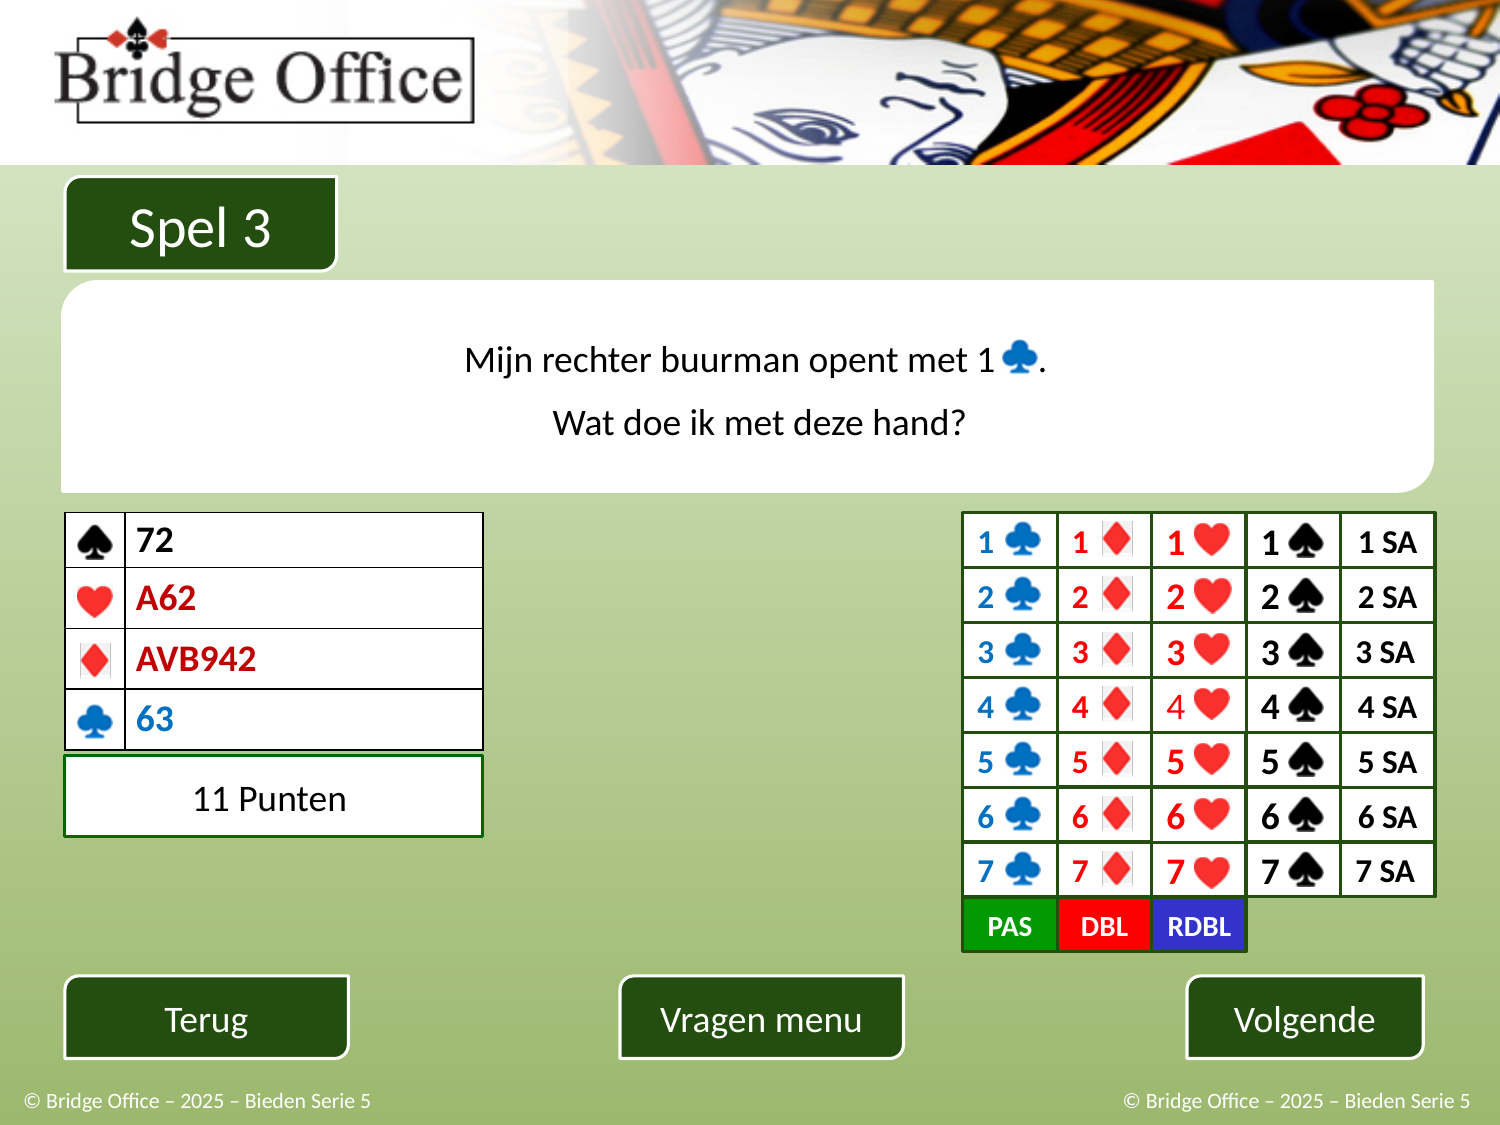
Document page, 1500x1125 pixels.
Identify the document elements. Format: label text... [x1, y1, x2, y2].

text_box 5 [1153, 734, 1248, 786]
picture [1288, 686, 1324, 723]
text_box Terug [63, 974, 350, 1061]
table_cell [66, 568, 124, 628]
text_box 7 [1245, 841, 1339, 898]
text_box 7 SA [1339, 844, 1437, 898]
text_box Volgende [1185, 974, 1425, 1061]
picture [1004, 576, 1041, 613]
text_box Wat doe ik met deze hand? [537, 390, 986, 451]
text_box 1 [1059, 511, 1153, 569]
text_box 1 [1245, 511, 1342, 569]
picture [1004, 631, 1041, 668]
picture [1099, 521, 1135, 558]
text_box 3 [1150, 621, 1245, 676]
text_box 6 [1150, 786, 1245, 841]
text_box 3 [1056, 621, 1150, 676]
text_box Mijn rechter buurman opent met 1 . [449, 327, 1075, 388]
picture [1193, 743, 1230, 776]
text_box 3 SA [1339, 621, 1437, 676]
picture [77, 524, 114, 561]
text_box 2 [1153, 569, 1245, 621]
text_box 3 [961, 621, 1056, 676]
text_box DBL [1059, 898, 1153, 953]
text_box 7 [961, 841, 1056, 896]
text_box 7 [1150, 841, 1245, 898]
picture [1193, 578, 1232, 614]
picture [1099, 741, 1135, 778]
picture [1004, 521, 1041, 558]
picture [1004, 796, 1041, 833]
text_box 7 [1056, 841, 1150, 898]
text_box 6 [1245, 786, 1339, 841]
text_box 1 [961, 511, 1059, 569]
text_box © Bridge Office – 2025 – Bieden Serie 5 [8, 1079, 393, 1121]
table_header 72 [126, 513, 482, 567]
text_box 2 [1056, 569, 1153, 621]
text_box 5 [961, 734, 1059, 786]
text_box 4 [1245, 676, 1339, 734]
picture [1099, 631, 1135, 668]
picture [1193, 523, 1230, 556]
picture [0, 0, 1500, 166]
picture [1288, 741, 1324, 778]
picture [77, 643, 114, 679]
picture [1288, 796, 1324, 832]
picture [1099, 851, 1135, 887]
picture [1004, 851, 1041, 887]
text_box 3 [1245, 621, 1339, 676]
text_box RDBL [1153, 898, 1248, 953]
text_box 5 SA [1339, 734, 1437, 786]
picture [1004, 686, 1041, 723]
picture [1194, 633, 1230, 666]
picture [77, 703, 114, 740]
picture [1193, 688, 1230, 721]
text_box Vragen menu [618, 974, 906, 1061]
text_box 2 [1245, 569, 1339, 621]
text_box 4 SA [1339, 676, 1437, 734]
picture [77, 585, 114, 618]
picture [1001, 339, 1038, 375]
picture [1288, 521, 1325, 558]
text_box PAS [961, 896, 1059, 953]
picture [1099, 686, 1135, 723]
text_box 6 [1056, 786, 1150, 841]
picture [1004, 741, 1041, 778]
text_box 2 [961, 569, 1056, 621]
text_box 4 [1059, 676, 1150, 734]
text_box 11 Punten [63, 754, 484, 838]
picture [1099, 576, 1135, 613]
picture [1193, 857, 1230, 890]
table_cell [66, 629, 124, 688]
text_box [61, 280, 1435, 493]
table_cell A62 [126, 568, 482, 628]
text_box © Bridge Office – 2025 – Bieden Serie 5 [1107, 1079, 1500, 1121]
picture [1099, 796, 1135, 833]
text_box 6 SA [1339, 786, 1437, 844]
text_box 1 SA [1342, 511, 1437, 569]
table_cell 63 [126, 690, 482, 749]
picture [1288, 851, 1324, 887]
text_box 6 [961, 786, 1056, 841]
text_box 4 [1150, 676, 1245, 734]
text_box 2 SA [1339, 569, 1437, 621]
picture [1193, 798, 1230, 830]
text_box 1 [1153, 511, 1245, 569]
text_box 5 [1248, 734, 1339, 786]
text_box 5 [1059, 734, 1153, 786]
text_box Spel 3 [63, 179, 339, 273]
picture [1288, 631, 1324, 668]
table_cell [66, 690, 124, 749]
table_header [66, 513, 124, 567]
text_box 4 [961, 676, 1059, 734]
table_cell AVB942 [126, 629, 482, 688]
picture [1288, 576, 1324, 613]
